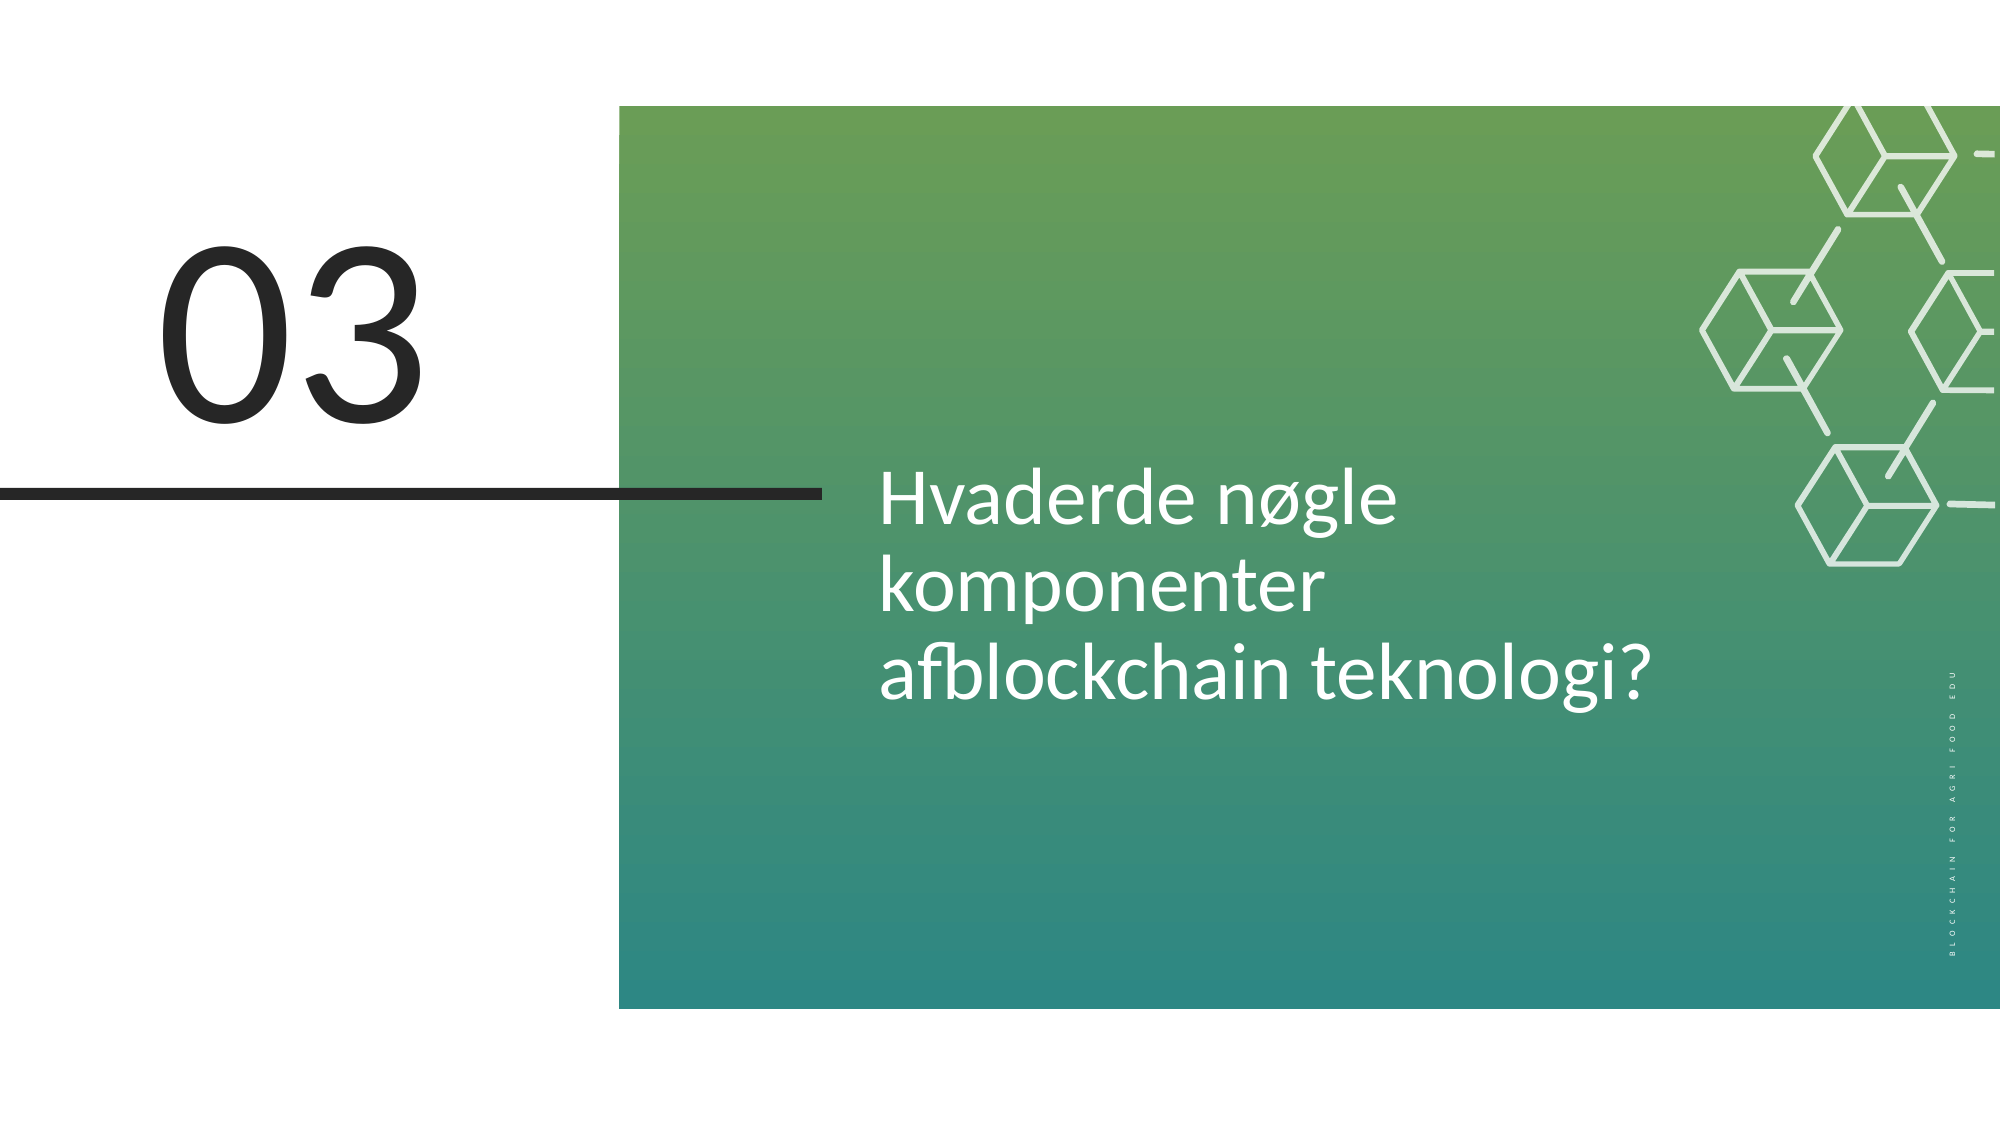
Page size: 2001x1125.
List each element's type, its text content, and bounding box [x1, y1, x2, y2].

list Hvaderde nøgle komponenter afblockchain teknologi? [864, 446, 1709, 899]
list 03 [141, 180, 481, 277]
